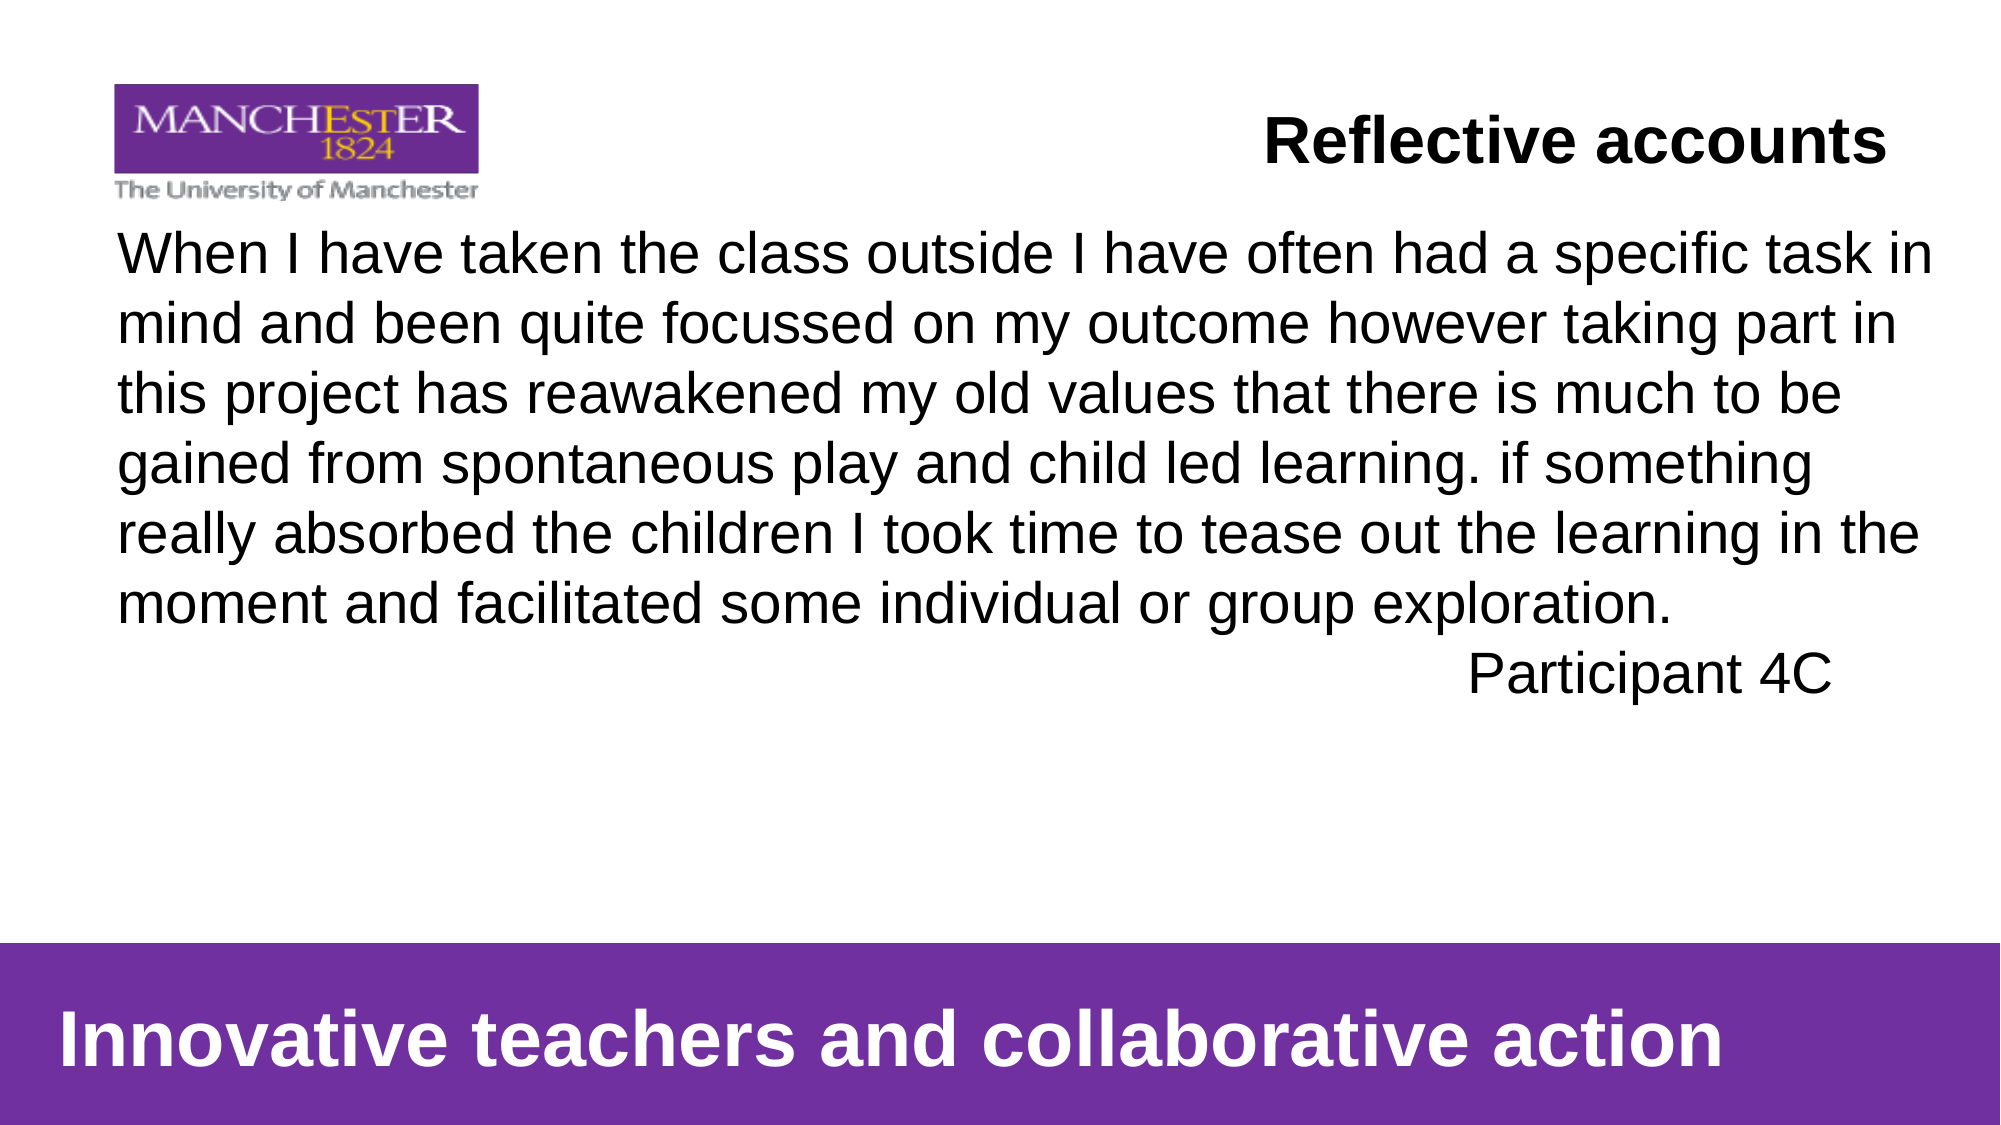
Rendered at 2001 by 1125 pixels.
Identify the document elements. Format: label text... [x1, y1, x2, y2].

title Reflective accounts [1247, 42, 1936, 207]
list When I have taken the class outside I have often had a specific task in mind and been quite focussed on my outcome however taking part in this project has reawakened my old values that there is much to be gained from spontaneous play and child led learning. if something really absorbed the children I took time to tease out the learning in the moment and facilitated some individual or group exploration. Participant 4C [102, 207, 1957, 943]
text_box Innovative teachers and collaborative action [0, 943, 2000, 1125]
